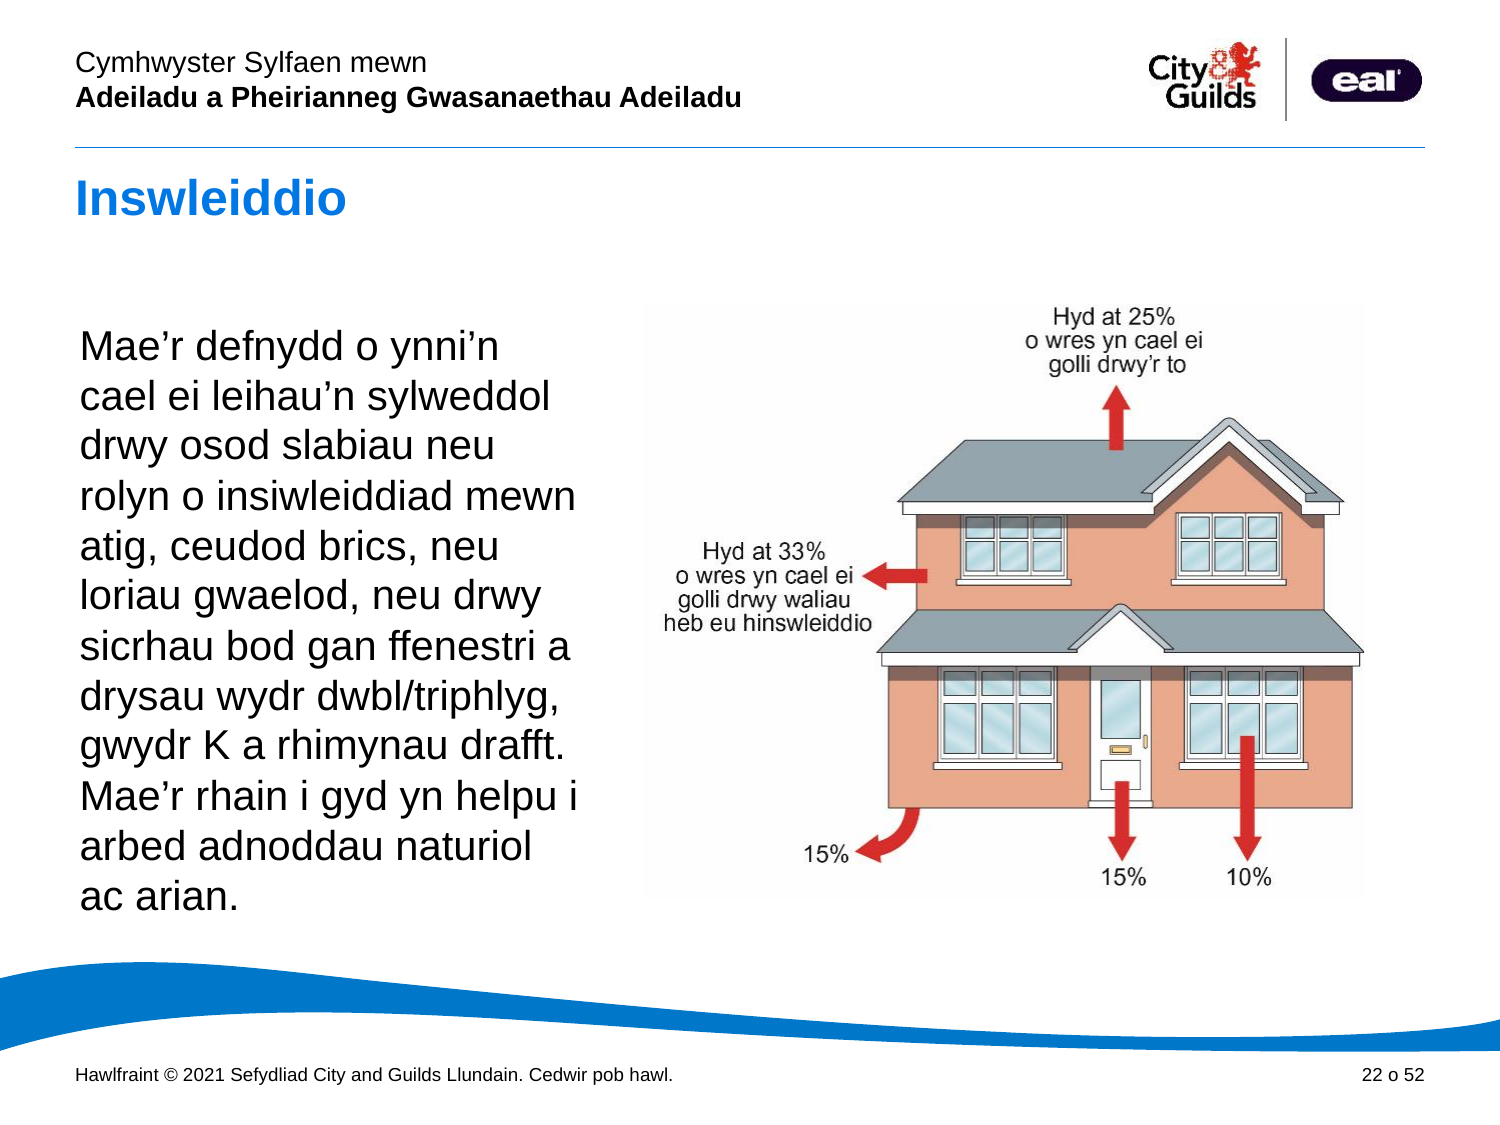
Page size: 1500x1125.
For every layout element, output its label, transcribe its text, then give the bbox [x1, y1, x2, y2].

picture [1149, 38, 1422, 121]
picture [643, 303, 1365, 900]
title Inswleiddio [74, 165, 1426, 229]
text_box Mae’r defnydd o ynni’n cael ei leihau’n sylweddol drwy osod slabiau neu rolyn o insiwleiddiad mewn atig, ceudod brics, neu loriau gwaelod, neu drwy sicrhau bod gan ffenestri a drysau wydr dwbl/triphlyg, gwydr K a rhimynau drafft. Mae’r rhain i gyd yn helpu i arbed adnoddau naturiol ac arian. [64, 310, 597, 926]
